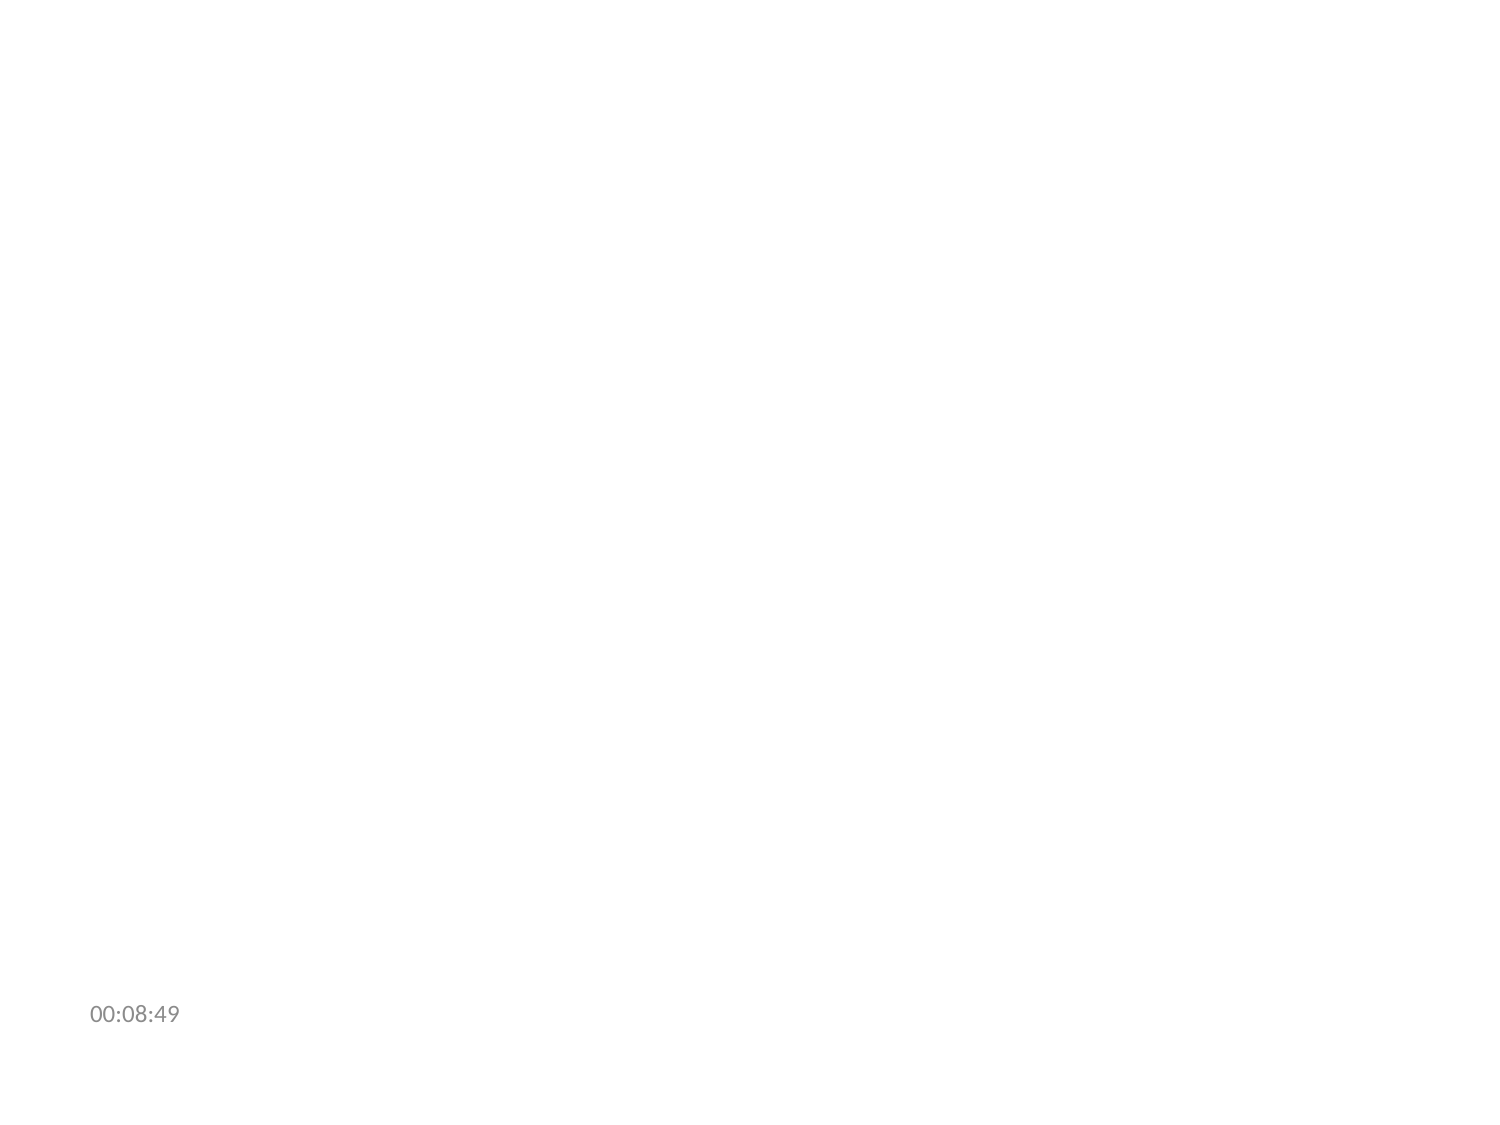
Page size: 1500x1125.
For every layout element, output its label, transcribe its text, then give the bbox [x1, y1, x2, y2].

text_box 15:35:09 [75, 982, 425, 1043]
